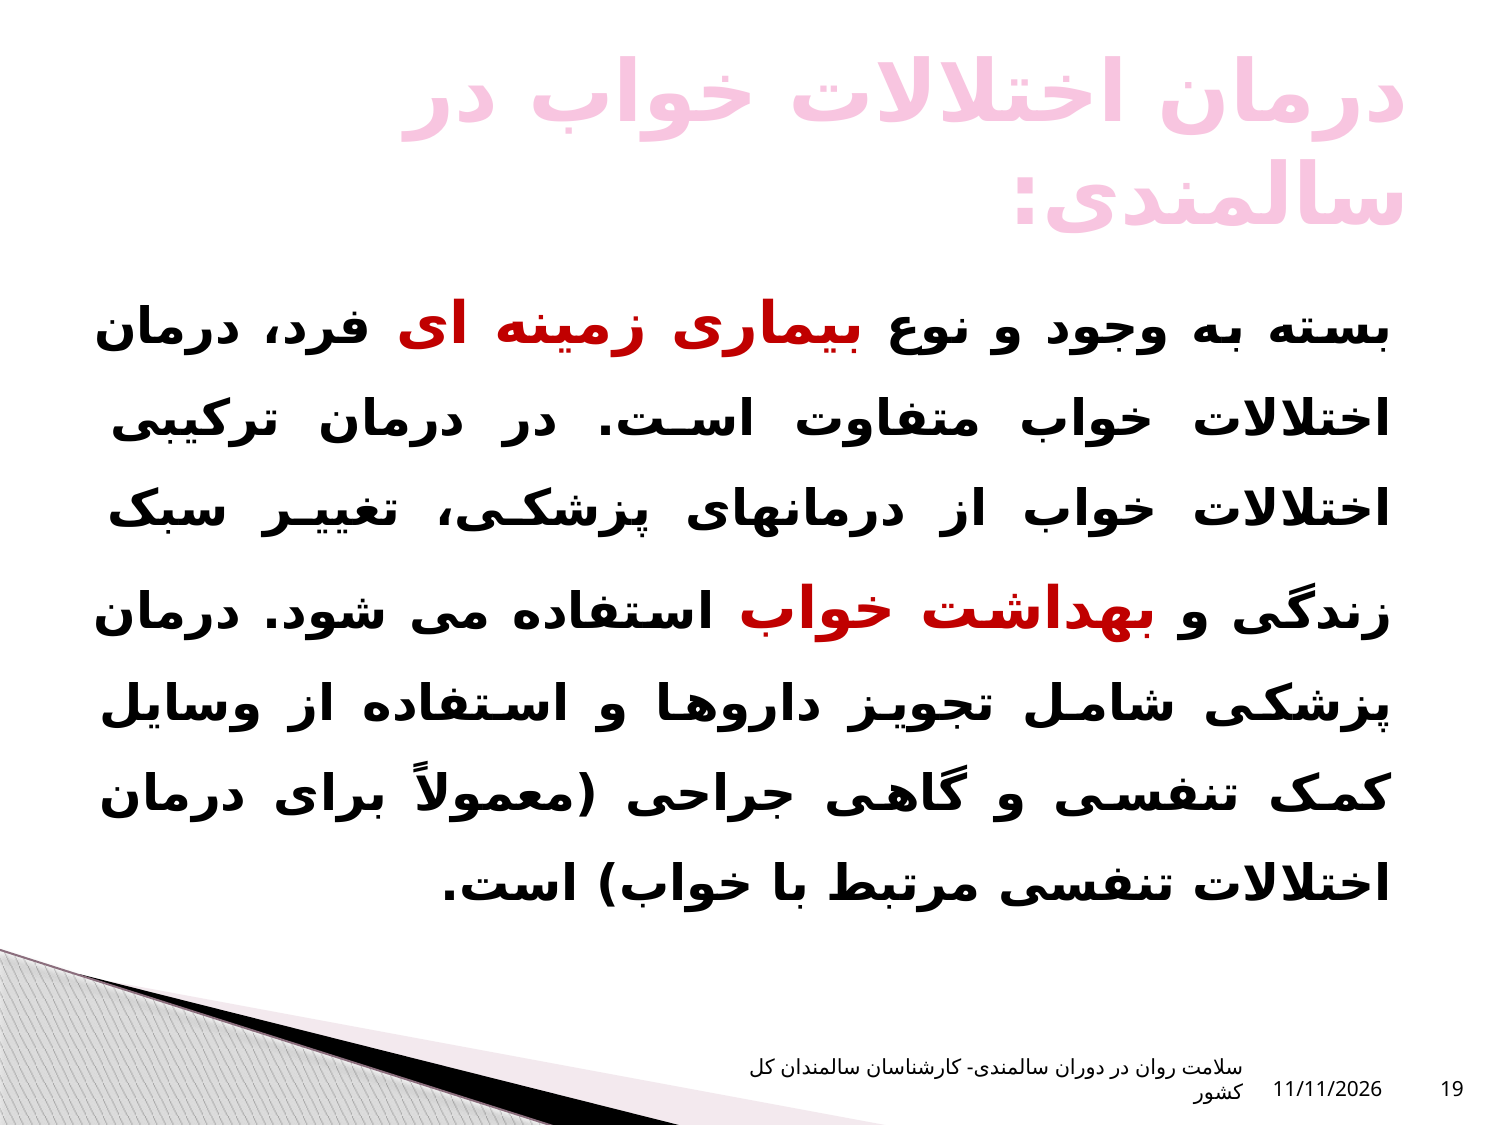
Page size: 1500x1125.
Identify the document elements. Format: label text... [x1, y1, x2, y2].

slide_number 19 [1418, 1051, 1479, 1112]
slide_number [1258, 1051, 1418, 1112]
title درمان اختلالات خواب در سالمندی: [75, 45, 1425, 233]
footer سلامت روان در دوران سالمندی- کارشناسان سالمندان کل کشور [718, 1051, 1258, 1112]
list بسته به وجود و نوع بیماری زمینه ای فرد، درمان اختلالات خواب متفاوت است. در درمان ترکیبی اختلالات خواب از درمانهای پزشکی، تغییر سبک زندگی و بهداشت خواب استفاده می شود. درمان پزشکی شامل تجویز داروها و استفاده از وسایل کمک تنفسی و گاهی جراحی (معمولاً برای درمان اختلالات تنفسی مرتبط با خواب) است. [75, 243, 1425, 986]
